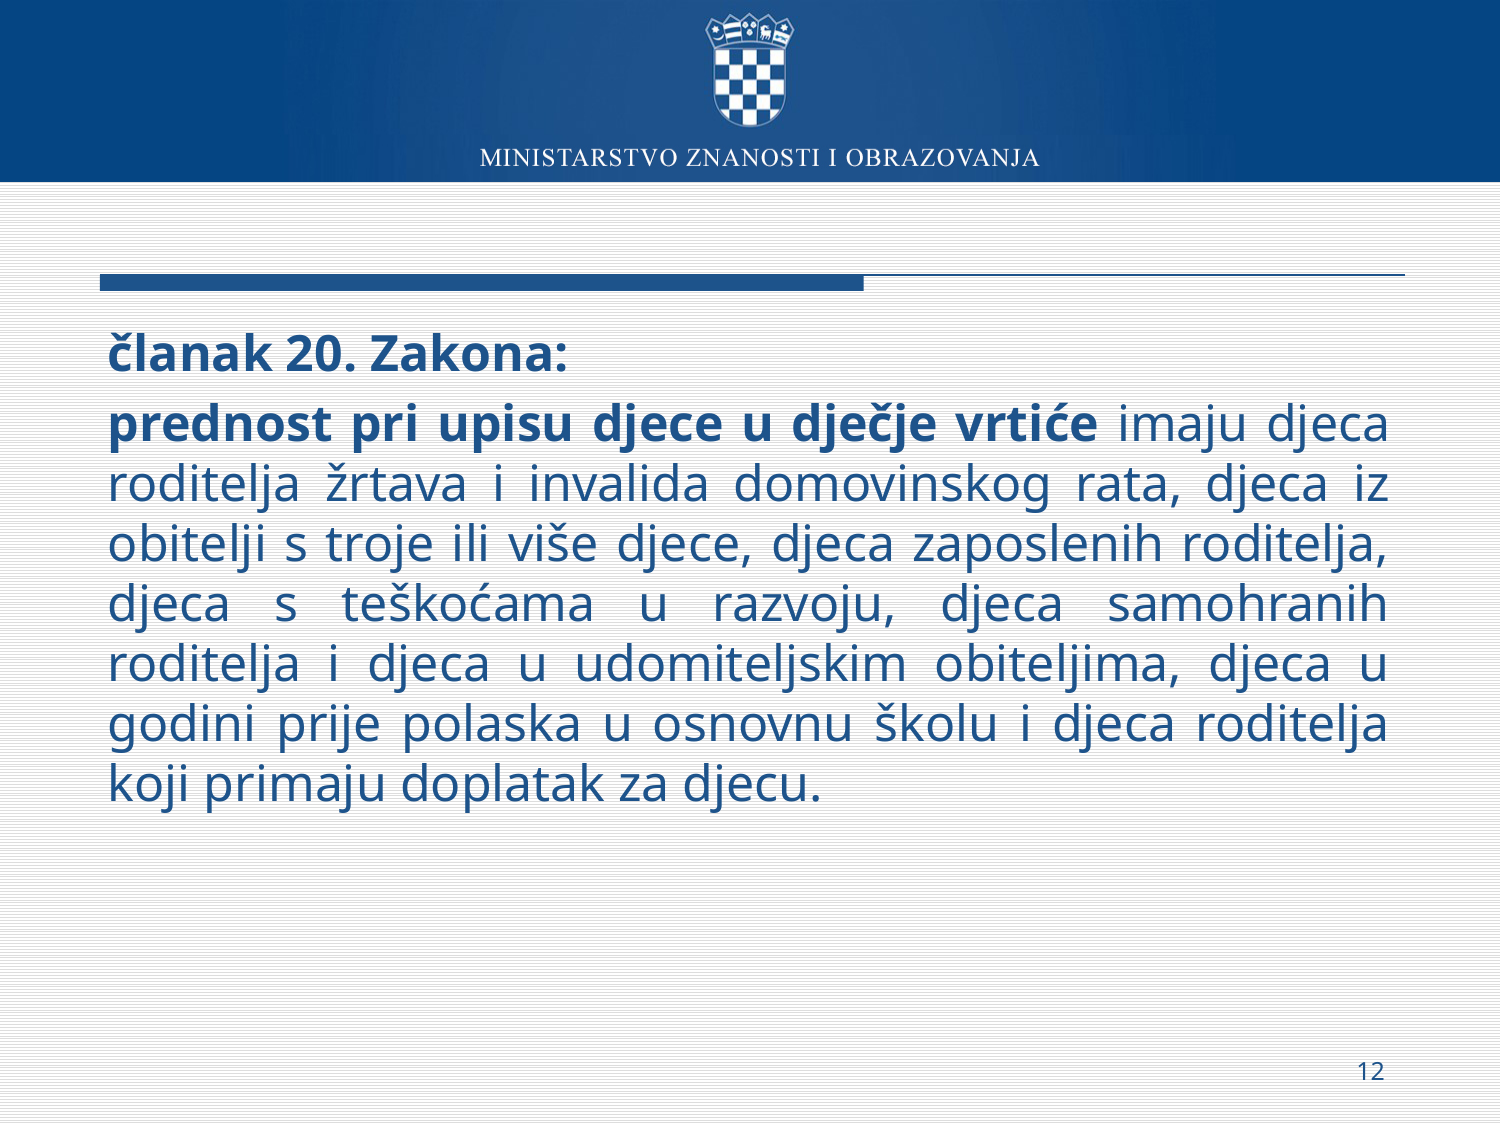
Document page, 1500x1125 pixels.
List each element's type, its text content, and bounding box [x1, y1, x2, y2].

slide_number 12 [1074, 1048, 1400, 1106]
picture [0, 0, 1500, 182]
list članak 20. Zakona: prednost pri upisu djece u dječje vrtiće imaju djeca roditelja žrtava i invalida domovinskog rata, djeca iz obitelji s troje ili više djece, djeca zaposlenih roditelja, djeca s teškoćama u razvoju, djeca samohranih roditelja i djeca u udomiteljskim obiteljima, djeca u godini prije polaska u osnovnu školu i djeca roditelja koji primaju doplatak za djecu. [92, 314, 1406, 946]
